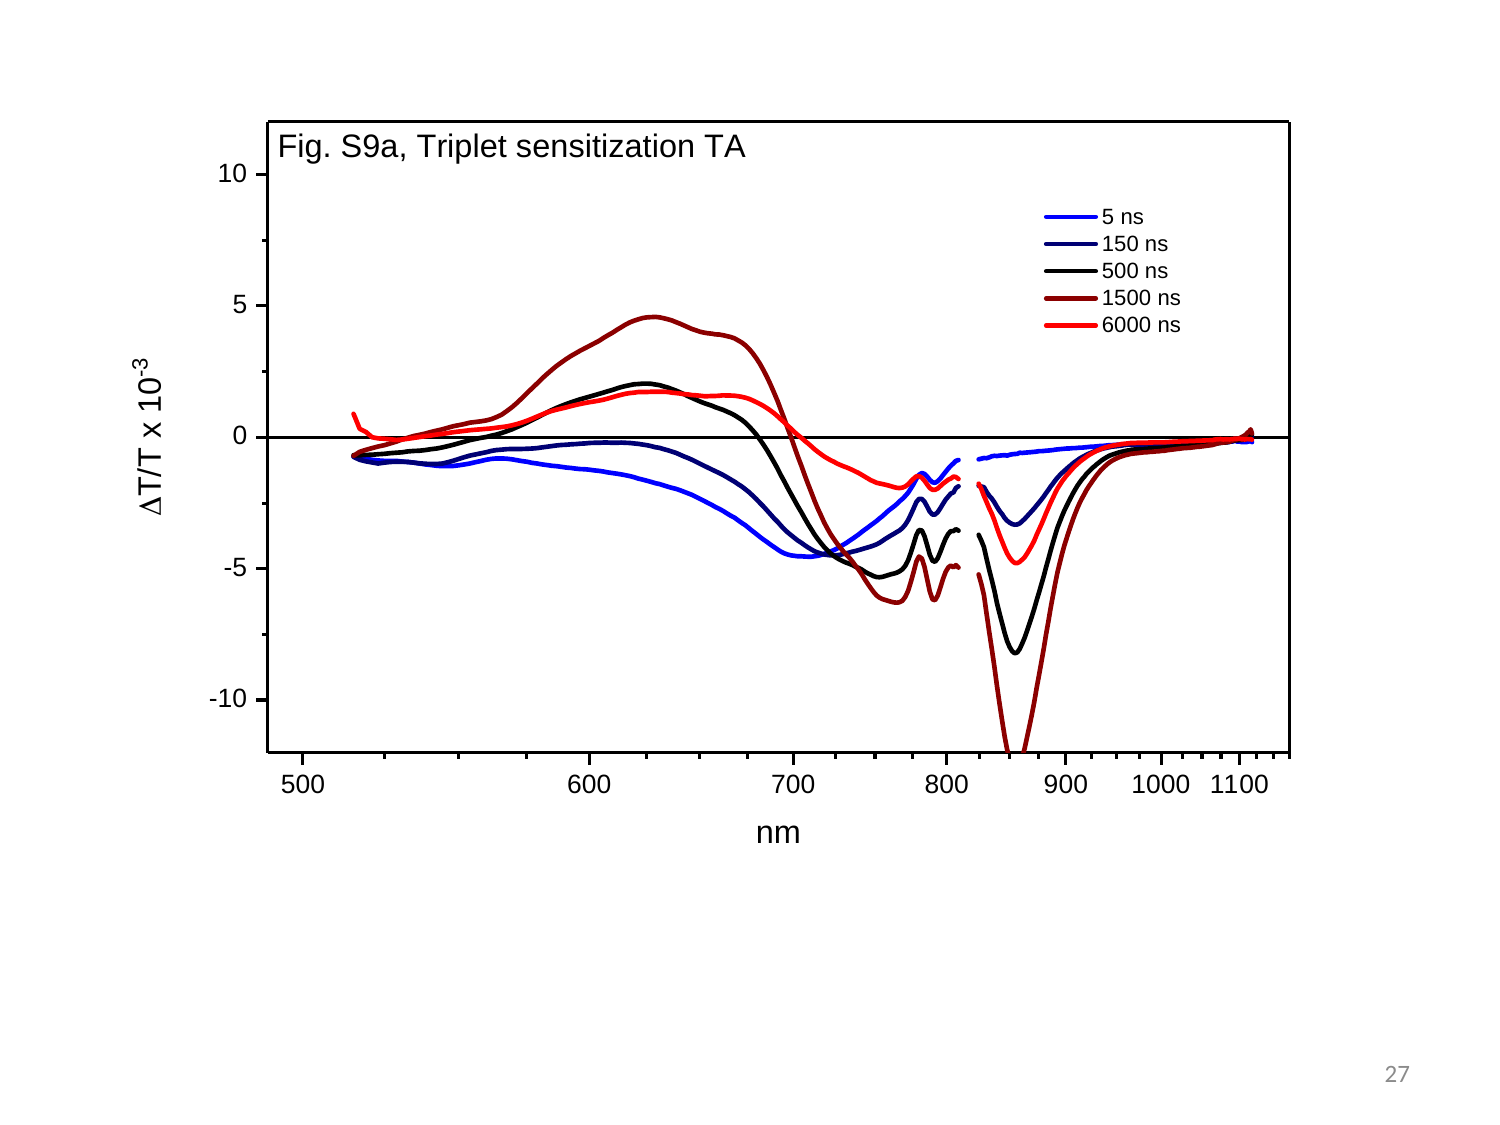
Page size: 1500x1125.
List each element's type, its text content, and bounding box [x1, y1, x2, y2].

slide_number 27 [1074, 1063, 1425, 1103]
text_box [0, 0, 1500, 1054]
